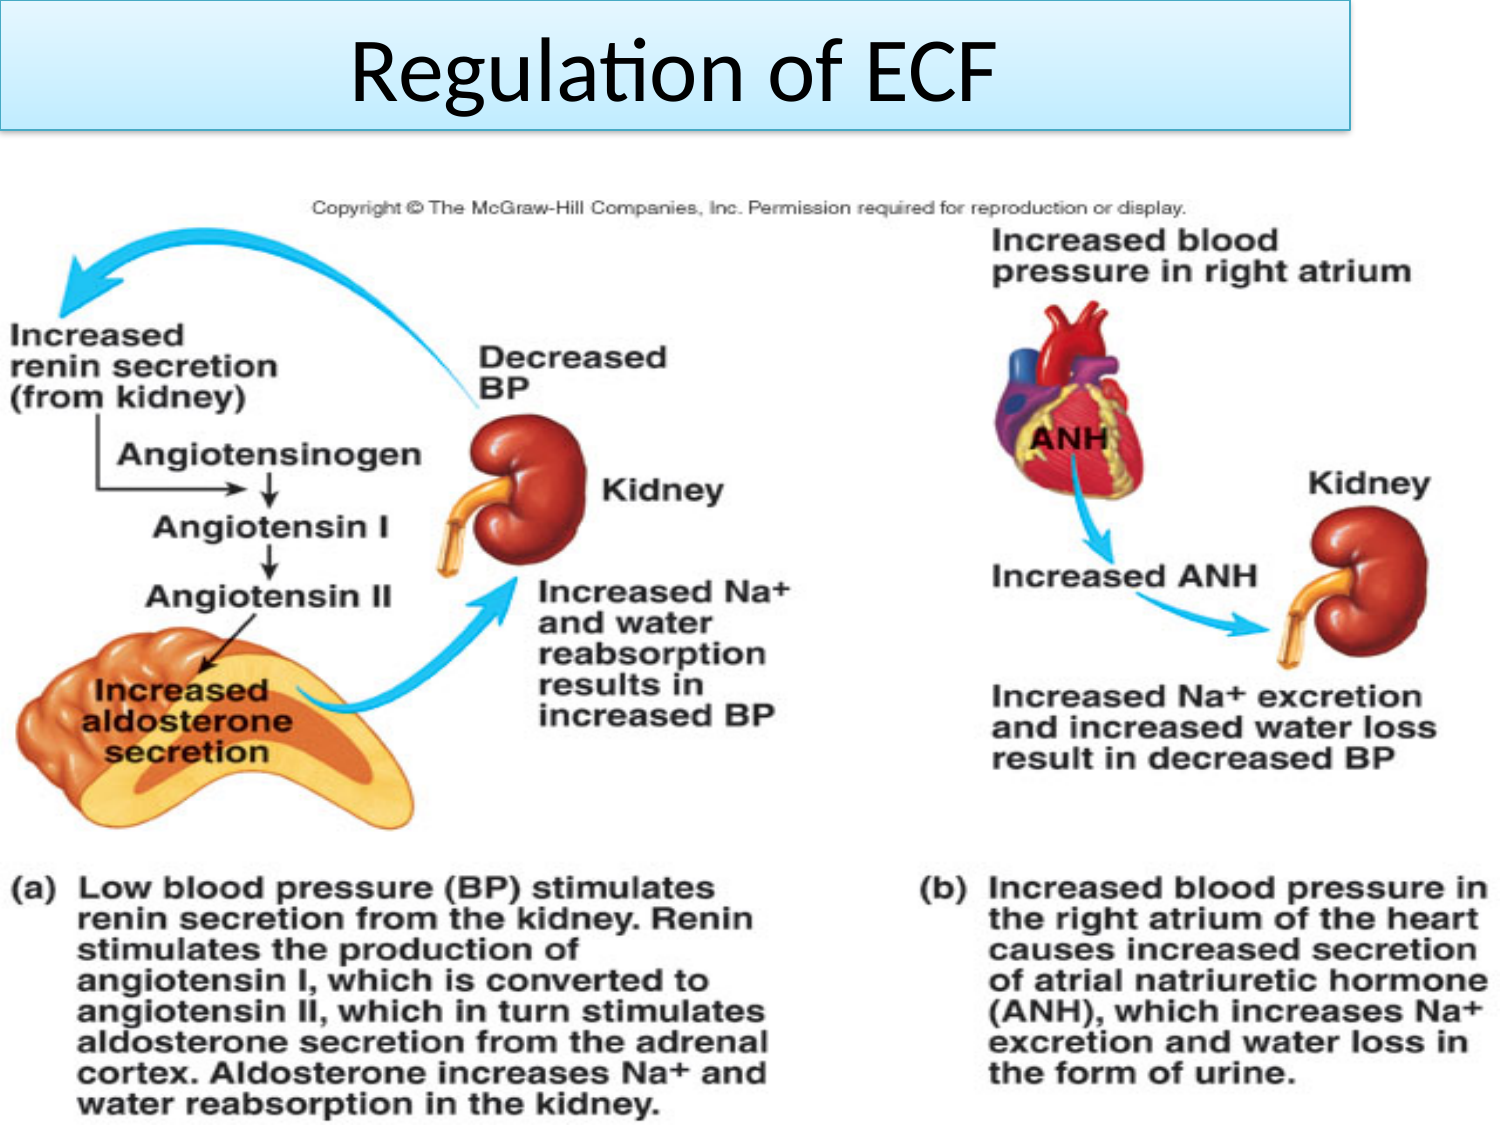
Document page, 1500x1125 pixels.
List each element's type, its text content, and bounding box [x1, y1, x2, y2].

title Regulation of ECF [0, 0, 1351, 131]
picture [0, 199, 1500, 1125]
